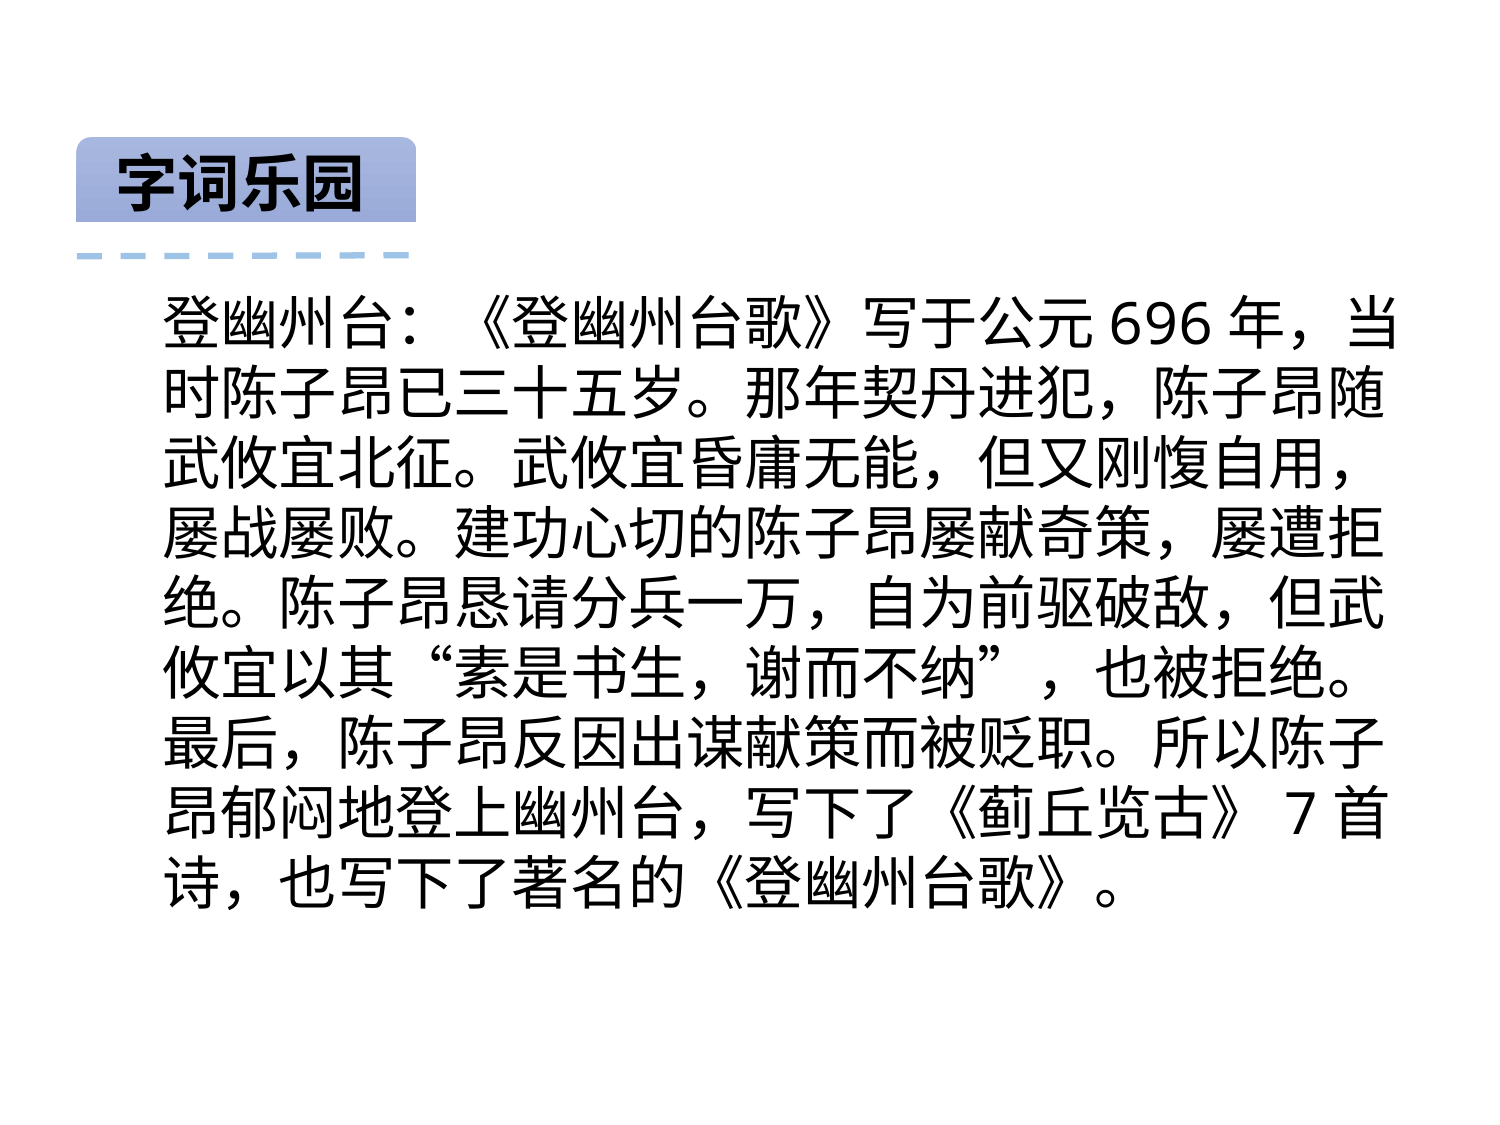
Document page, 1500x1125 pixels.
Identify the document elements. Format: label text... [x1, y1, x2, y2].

text_box 预习检查 [394, 136, 418, 223]
text_box 登幽州台：《登幽州台歌》写于公元696年，当时陈子昂已三十五岁。那年契丹进犯，陈子昂随武攸宜北征。武攸宜昏庸无能，但又刚愎自用，屡战屡败。建功心切的陈子昂屡献奇策，屡遭拒绝。陈子昂恳请分兵一万，自为前驱破敌，但武攸宜以其“素是书生，谢而不纳”，也被拒绝。最后，陈子昂反因出谋献策而被贬职。所以陈子昂郁闷地登上幽州台，写下了《蓟丘览古》7首诗，也写下了著名的《登幽州台歌》。 [147, 278, 1429, 994]
text_box 字词乐园 [75, 136, 406, 223]
